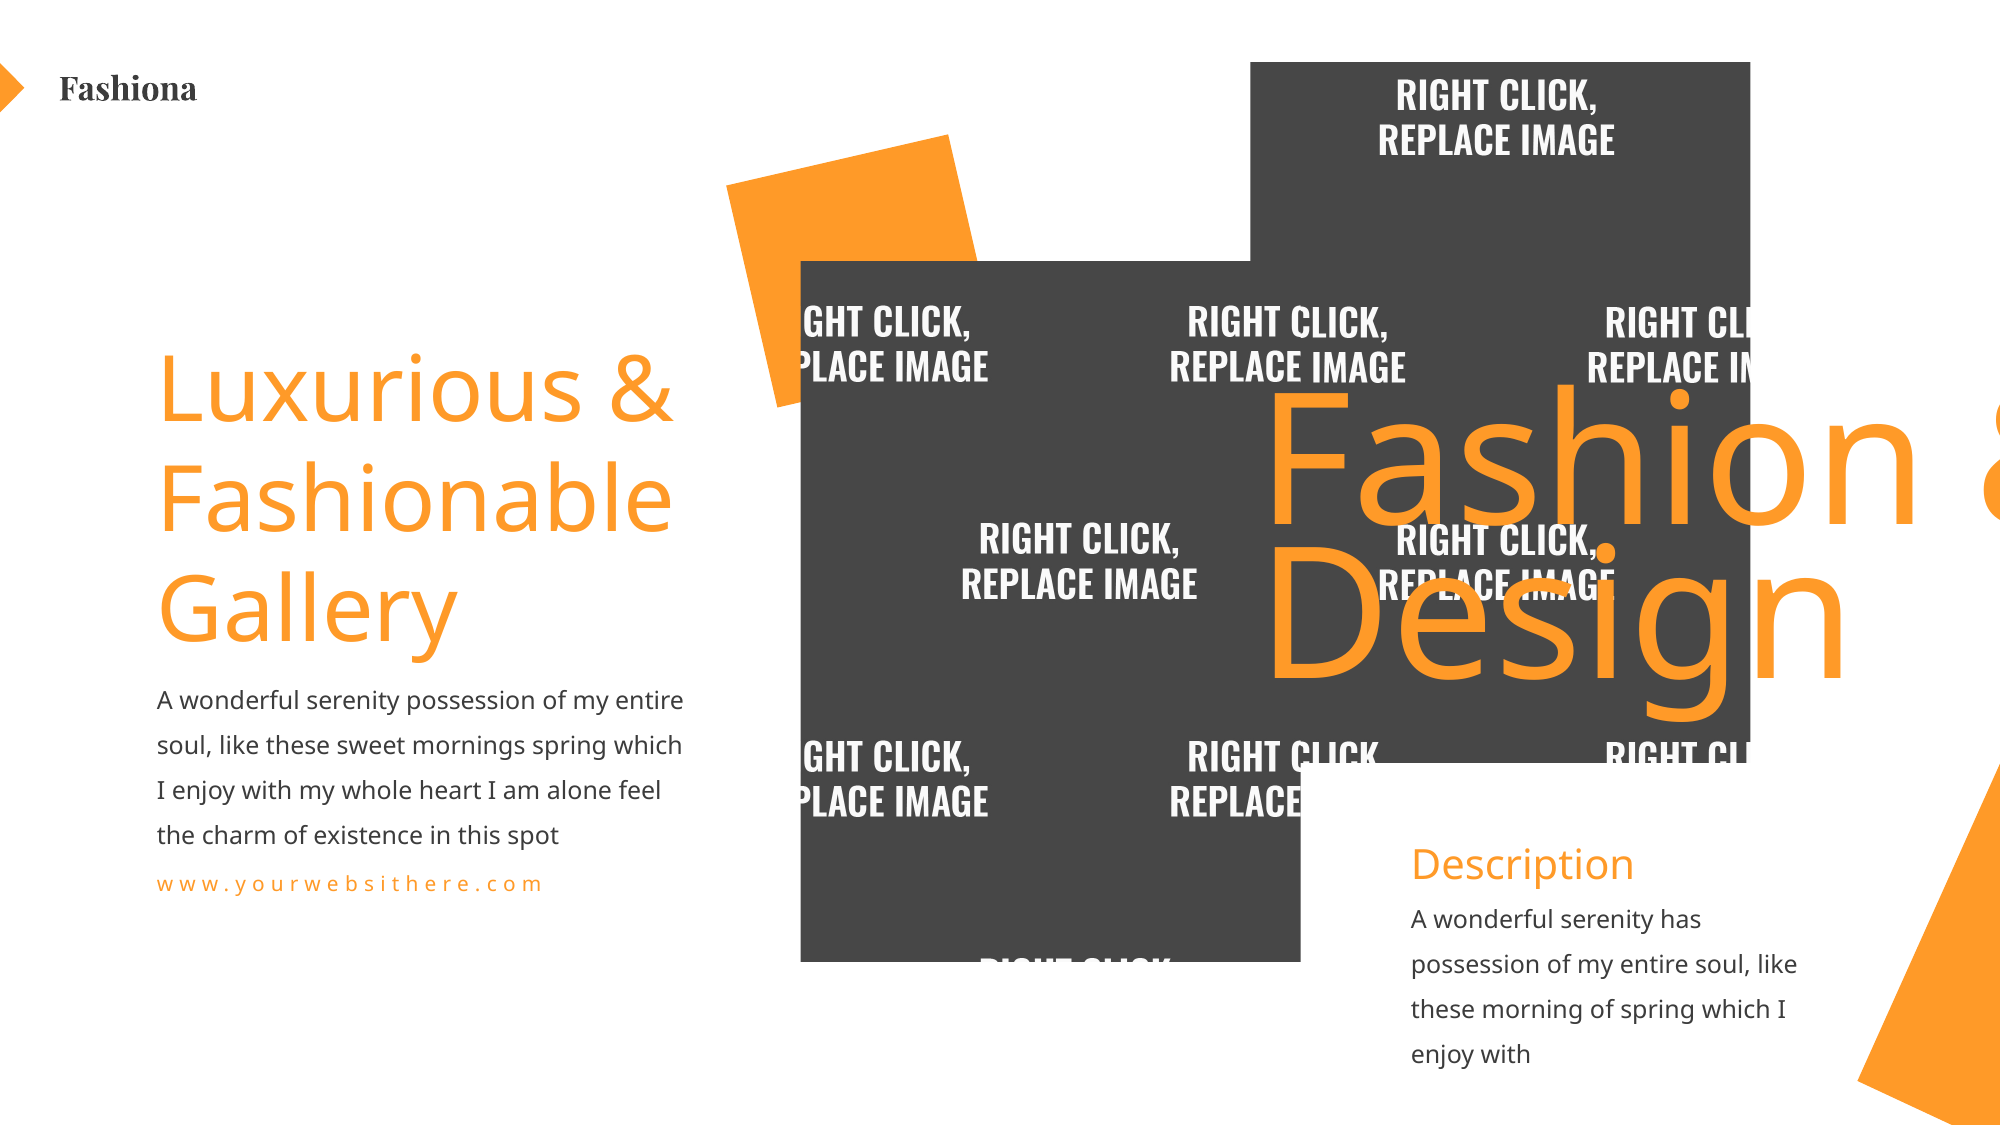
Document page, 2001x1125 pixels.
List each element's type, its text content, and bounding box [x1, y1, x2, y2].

text_box Description [1396, 830, 1812, 896]
text_box [0, 61, 26, 114]
title Luxurious & Fashionable Gallery [142, 320, 719, 669]
text_box [724, 133, 979, 409]
text_box Fashion & Design [1751, 393, 2000, 717]
text_box A wonderful serenity has possession of my entire soul, like these morning of spring which I enjoy with [1396, 881, 1850, 1076]
text_box [1856, 763, 2000, 1125]
text_box www.yourwebsithere.com [142, 863, 653, 904]
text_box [59, 74, 198, 101]
text_box A wonderful serenity possession of my entire soul, like these sweet mornings spring which I enjoy with my whole heart I am alone feel the charm of existence in this spot [142, 662, 704, 857]
picture [800, 62, 1751, 962]
